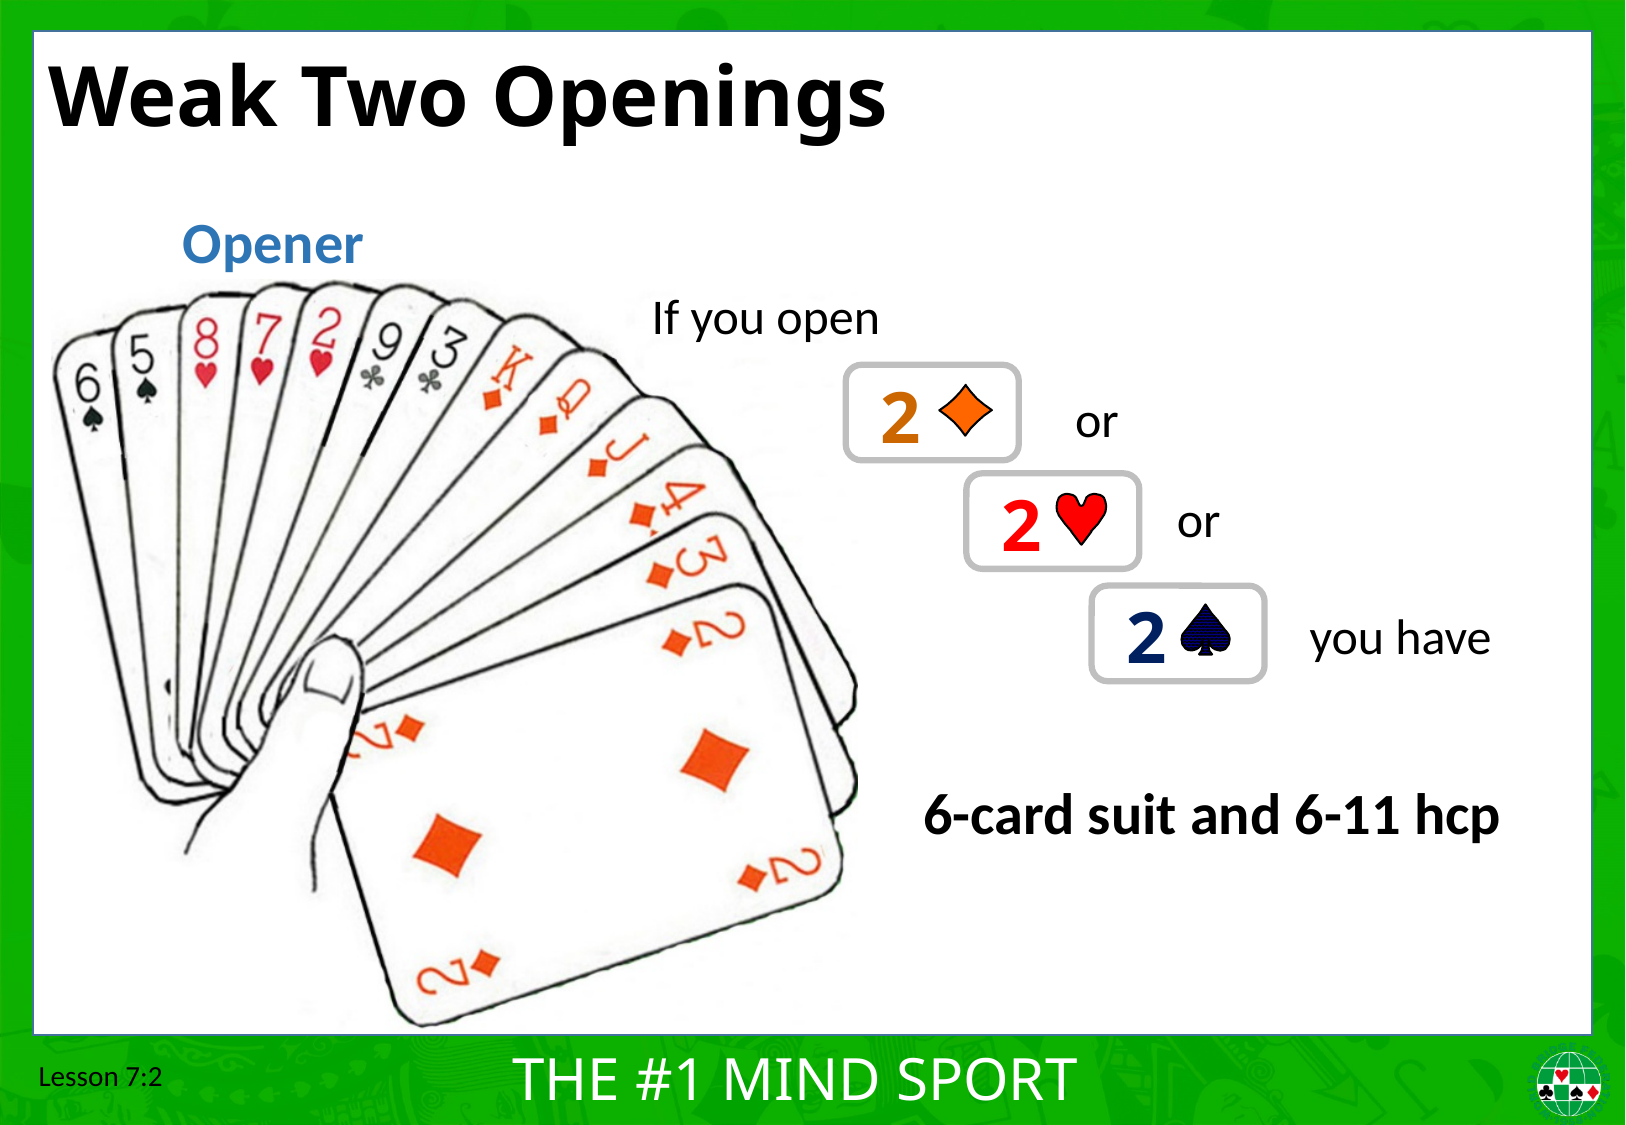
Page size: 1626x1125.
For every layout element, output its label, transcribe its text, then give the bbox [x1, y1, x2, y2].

text_box Opener [168, 198, 380, 279]
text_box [1091, 585, 1265, 682]
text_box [845, 364, 1019, 461]
text_box or [1060, 380, 1134, 456]
text_box 6-card suit and 6-11 hcp [879, 769, 1517, 854]
text_box or [1162, 480, 1236, 555]
text_box If you open [636, 277, 896, 352]
title Weak Two Openings [33, 39, 1436, 160]
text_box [966, 473, 1140, 569]
picture [0, 0, 1626, 1125]
text_box you have [1294, 597, 1507, 673]
